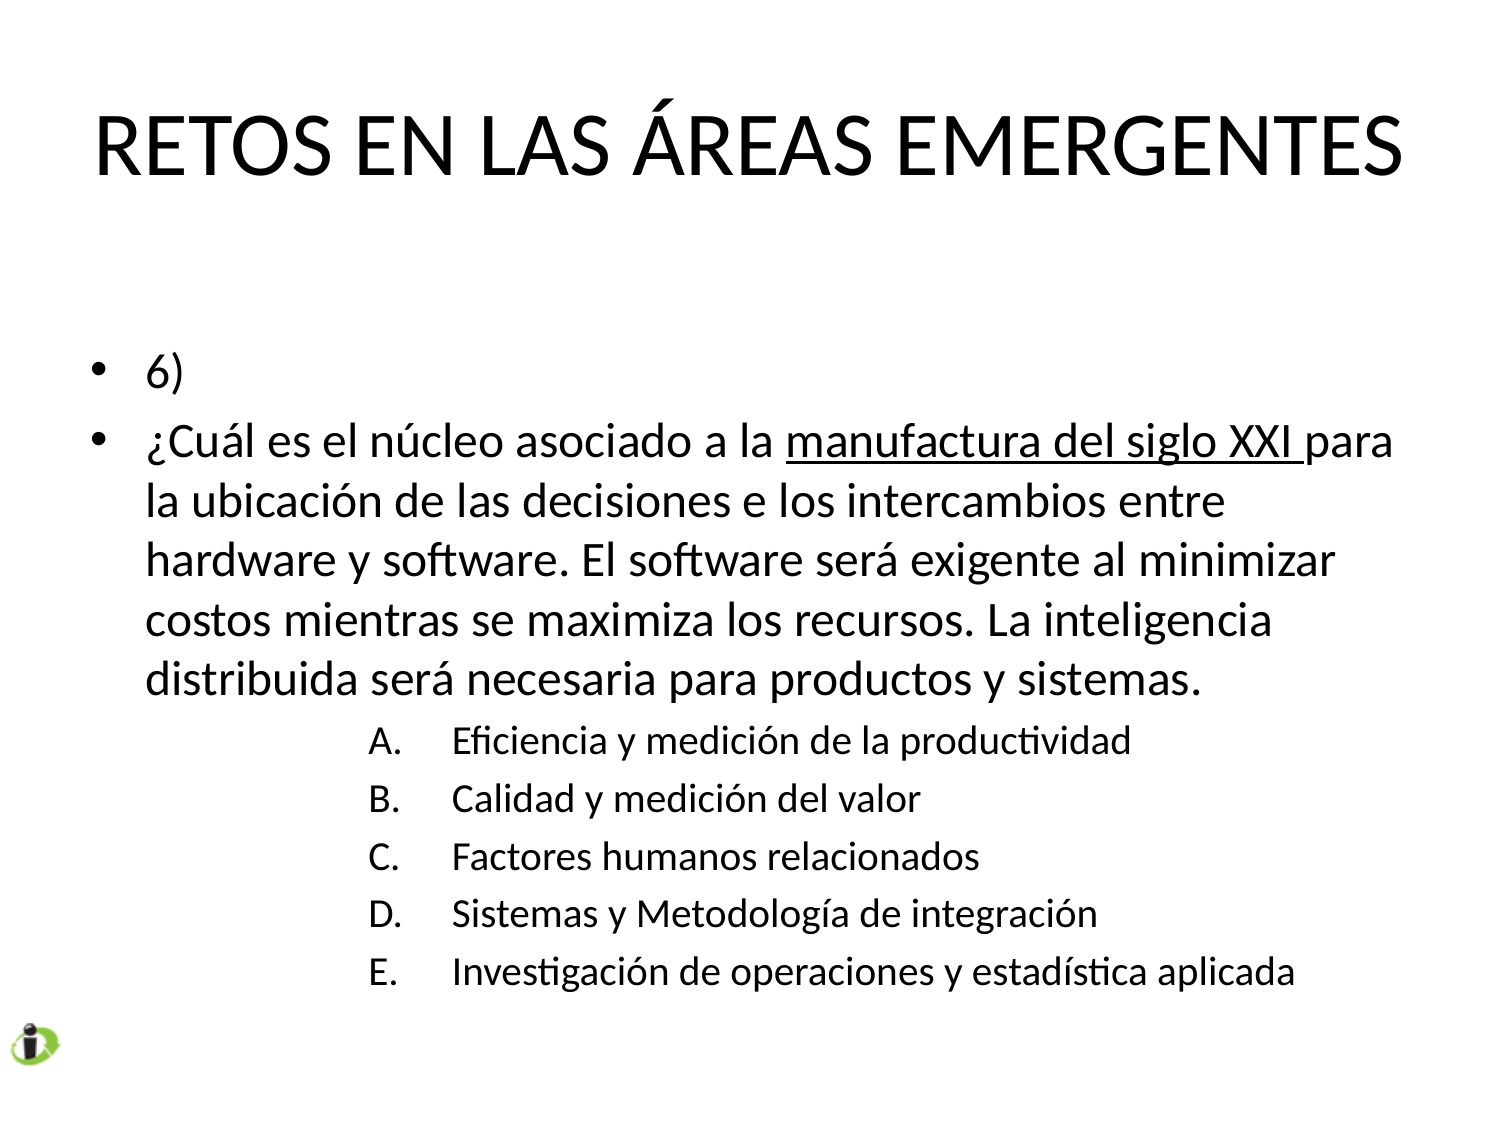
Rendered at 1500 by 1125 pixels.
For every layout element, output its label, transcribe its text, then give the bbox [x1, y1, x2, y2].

title RETOS EN LAS ÁREAS EMERGENTES [75, 45, 1425, 233]
list 6) ¿Cuál es el núcleo asociado a la manufactura del siglo XXI para la ubicación de las decisiones e los intercambios entre hardware y software. El software será exigente al minimizar costos mientras se maximiza los recursos. La inteligencia distribuida será necesaria para productos y sistemas. Eficiencia y medición de la productividad Calidad y medición del valor Factores humanos relacionados Sistemas y Metodología de integración Investigación de operaciones y estadística aplicada [75, 262, 1425, 1005]
picture [10, 1020, 61, 1072]
